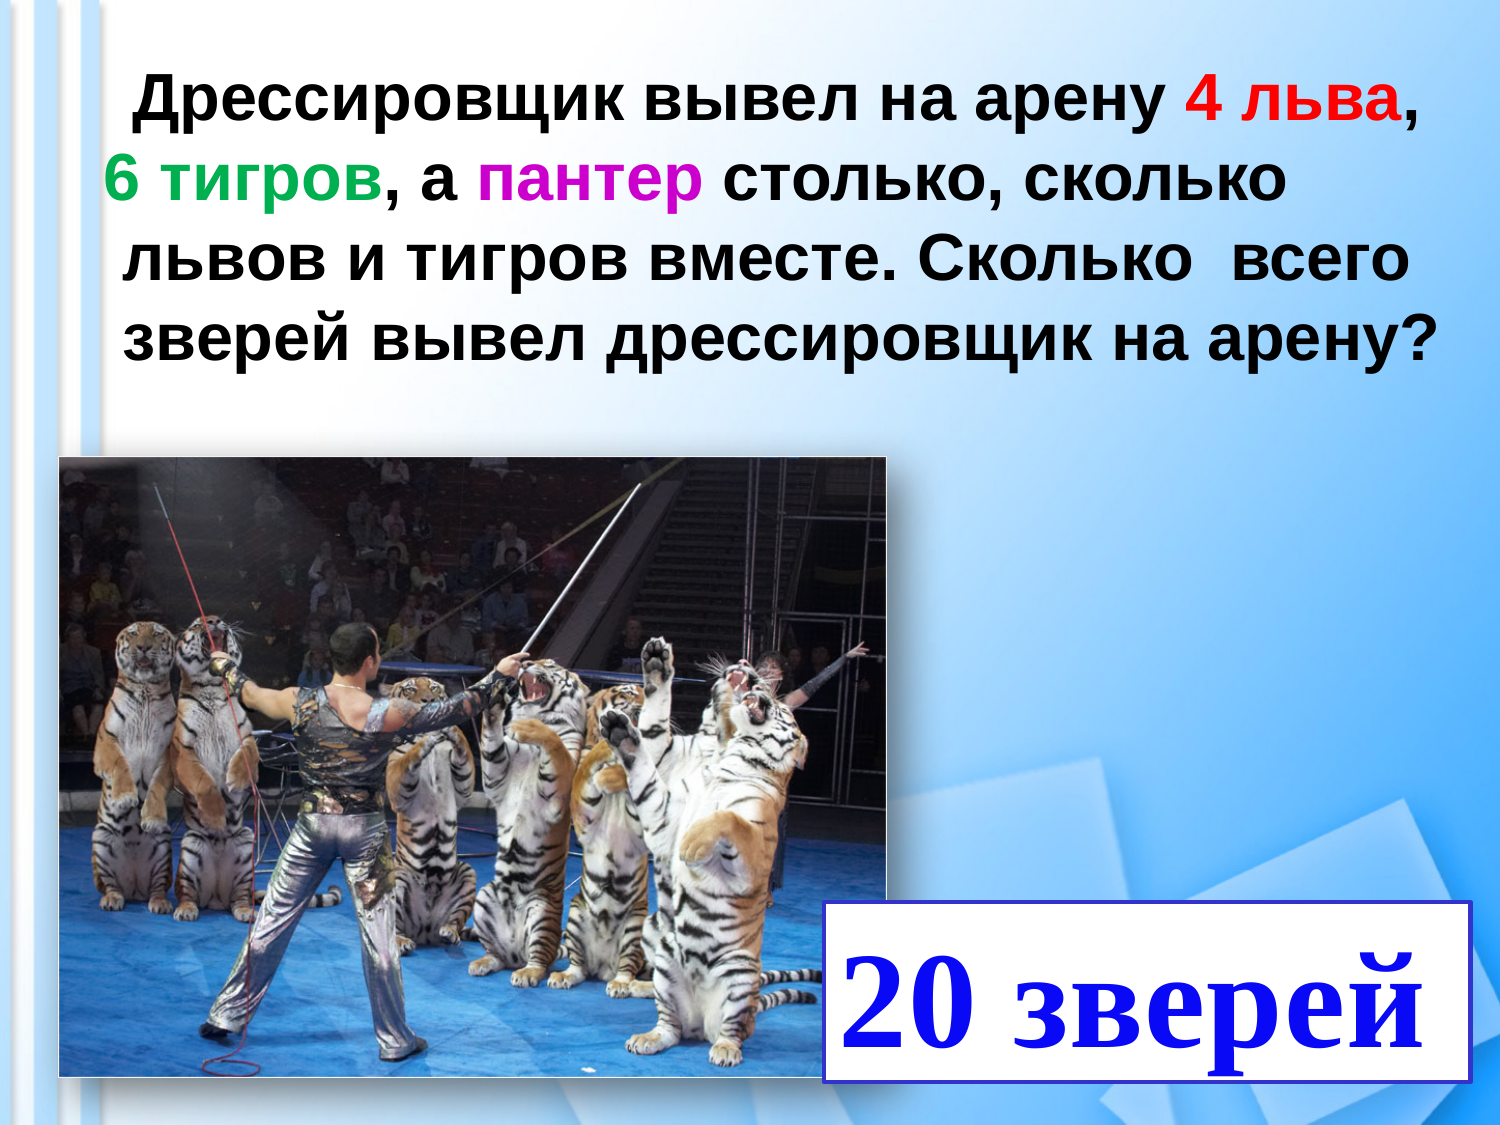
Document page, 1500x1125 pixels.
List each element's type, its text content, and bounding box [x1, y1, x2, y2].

picture [0, 0, 1500, 1125]
text_box 20 зверей [890, 900, 1473, 1084]
text_box Дрессировщик вывел на арену 4 льва, 6 тигров, а пантер столько, сколько львов и тигров вместе. Сколько всего зверей вывел дрессировщик на арену? [89, 46, 1456, 382]
